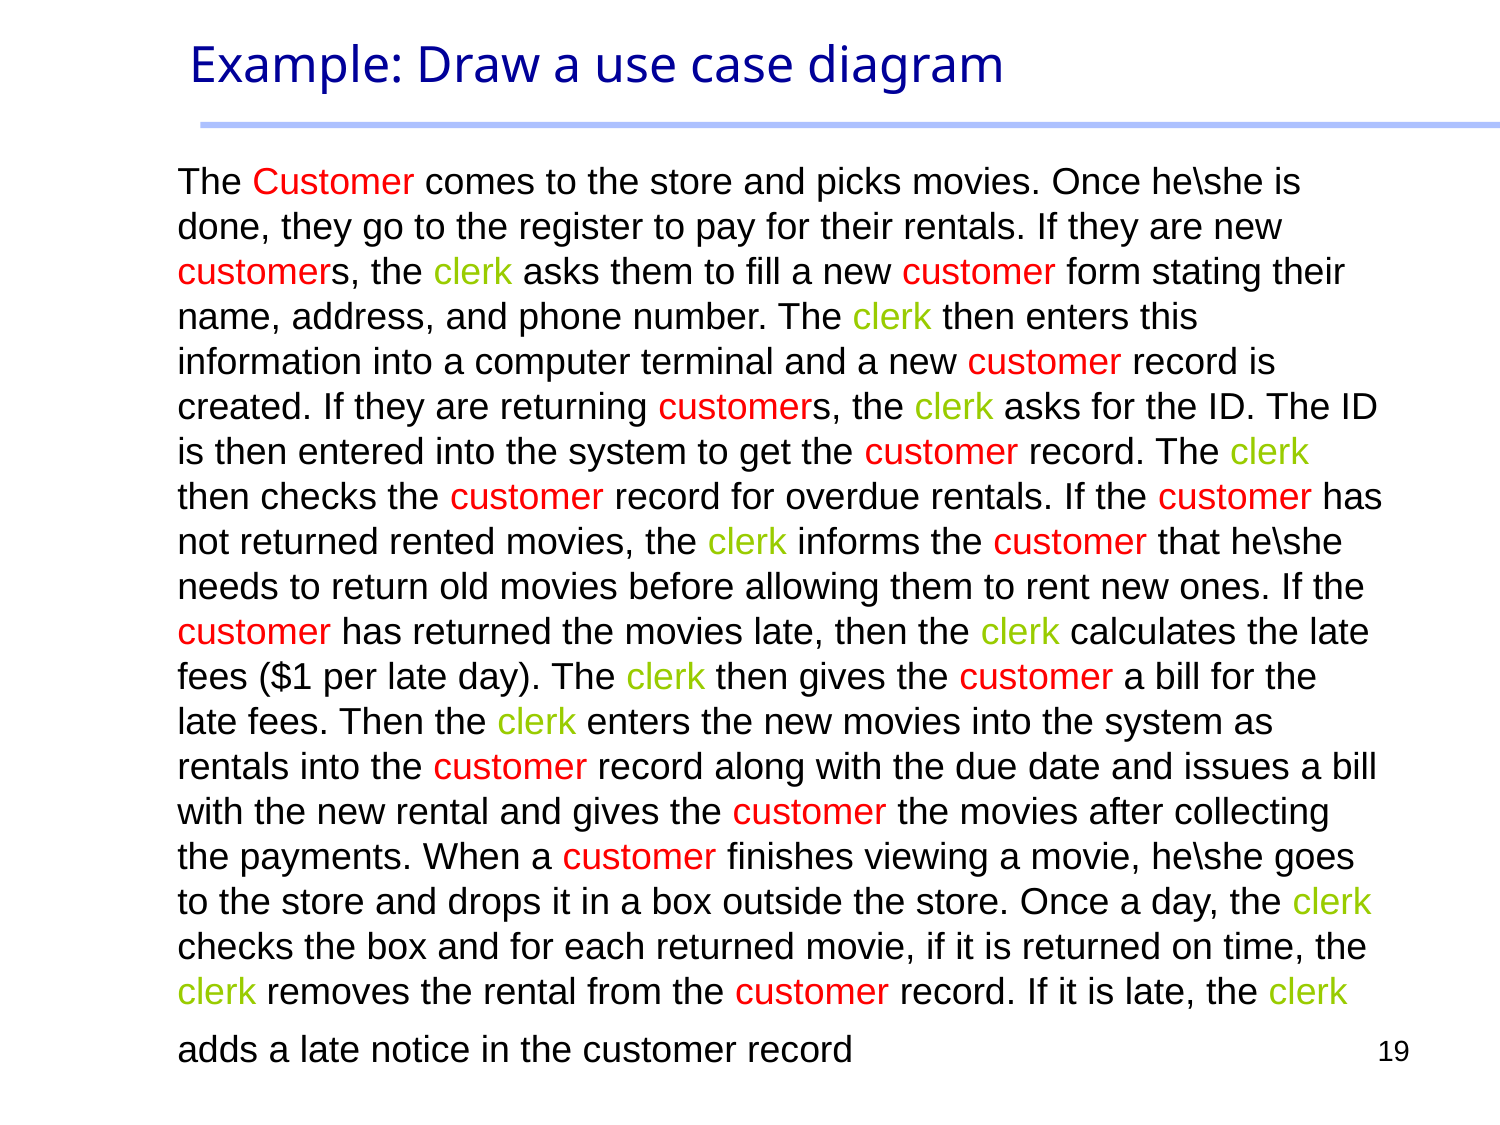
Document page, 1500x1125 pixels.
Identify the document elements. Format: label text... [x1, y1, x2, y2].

slide_number 19 [1074, 1024, 1426, 1103]
text_box The Customer comes to the store and picks movies. Once he\she is done, they go to the register to pay for their rentals. If they are new customers, the clerk asks them to fill a new customer form stating their name, address, and phone number. The clerk then enters this information into a computer terminal and a new customer record is created. If they are returning customers, the clerk asks for the ID. The ID is then entered into the system to get the customer record. The clerk then checks the customer record for overdue rentals. If the customer has not returned rented movies, the clerk informs the customer that he\she needs to return old movies before allowing them to rent new ones. If the customer has returned the movies late, then the clerk calculates the late fees ($1 per late day). The clerk then gives the customer a bill for the late fees. Then the clerk enters the new movies into the system as rentals into the customer record along with the due date and issues a bill with the new rental and gives the customer the movies after collecting the payments. When a customer finishes viewing a movie, he\she goes to the store and drops it in a box outside the store. Once a day, the clerk checks the box and for each returned movie, if it is returned on time, the clerk removes the rental from the customer record. If it is late, the clerk adds a late notice in the customer record [162, 149, 1400, 1080]
text_box Example: Draw a use case diagram [174, 24, 1469, 100]
